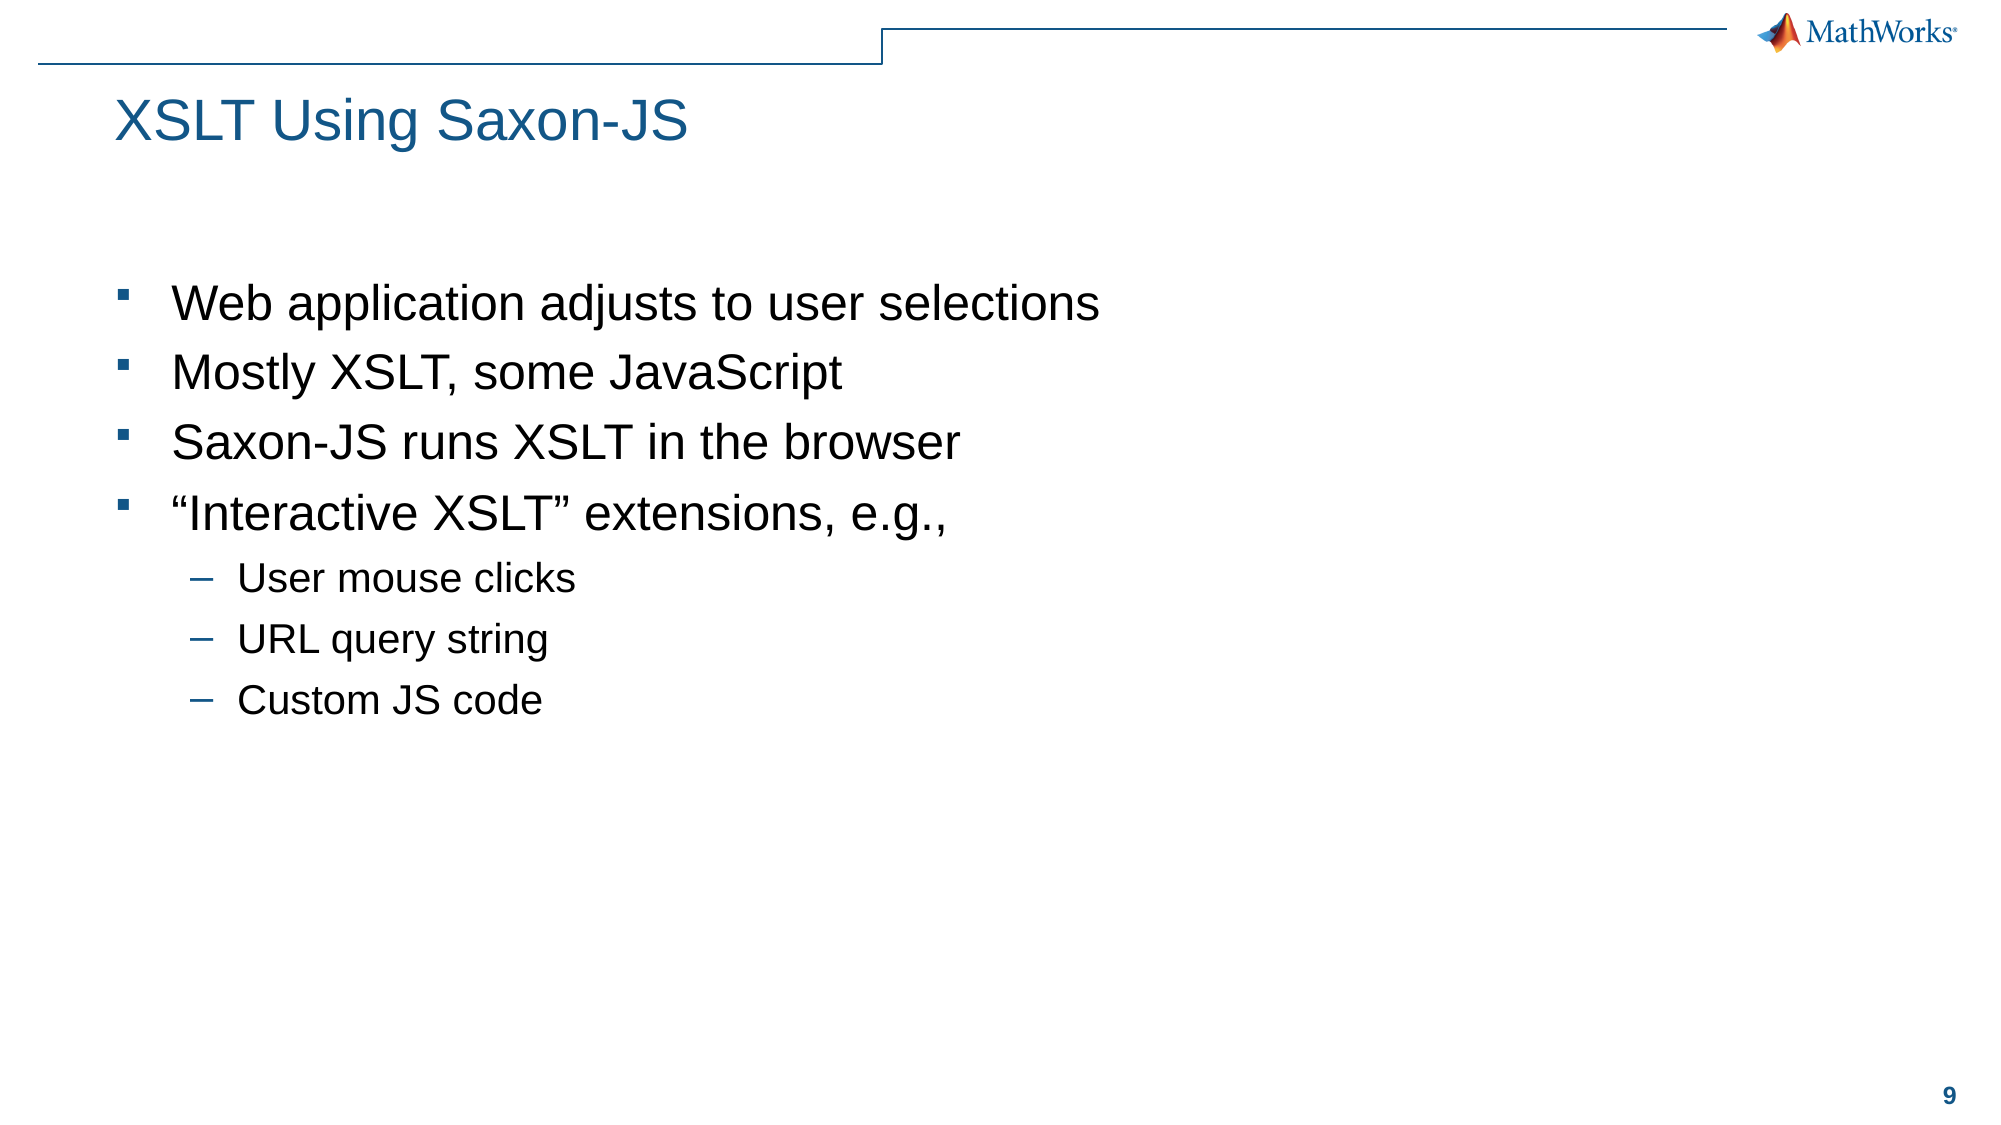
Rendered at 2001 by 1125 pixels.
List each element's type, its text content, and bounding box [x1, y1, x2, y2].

list Web application adjusts to user selections Mostly XSLT, some JavaScript Saxon-JS runs XSLT in the browser “Interactive XSLT” extensions, e.g., User mouse clicks URL query string Custom JS code [99, 262, 1867, 1025]
picture [1751, 3, 1970, 63]
title XSLT Using Saxon-JS [99, 75, 1867, 238]
